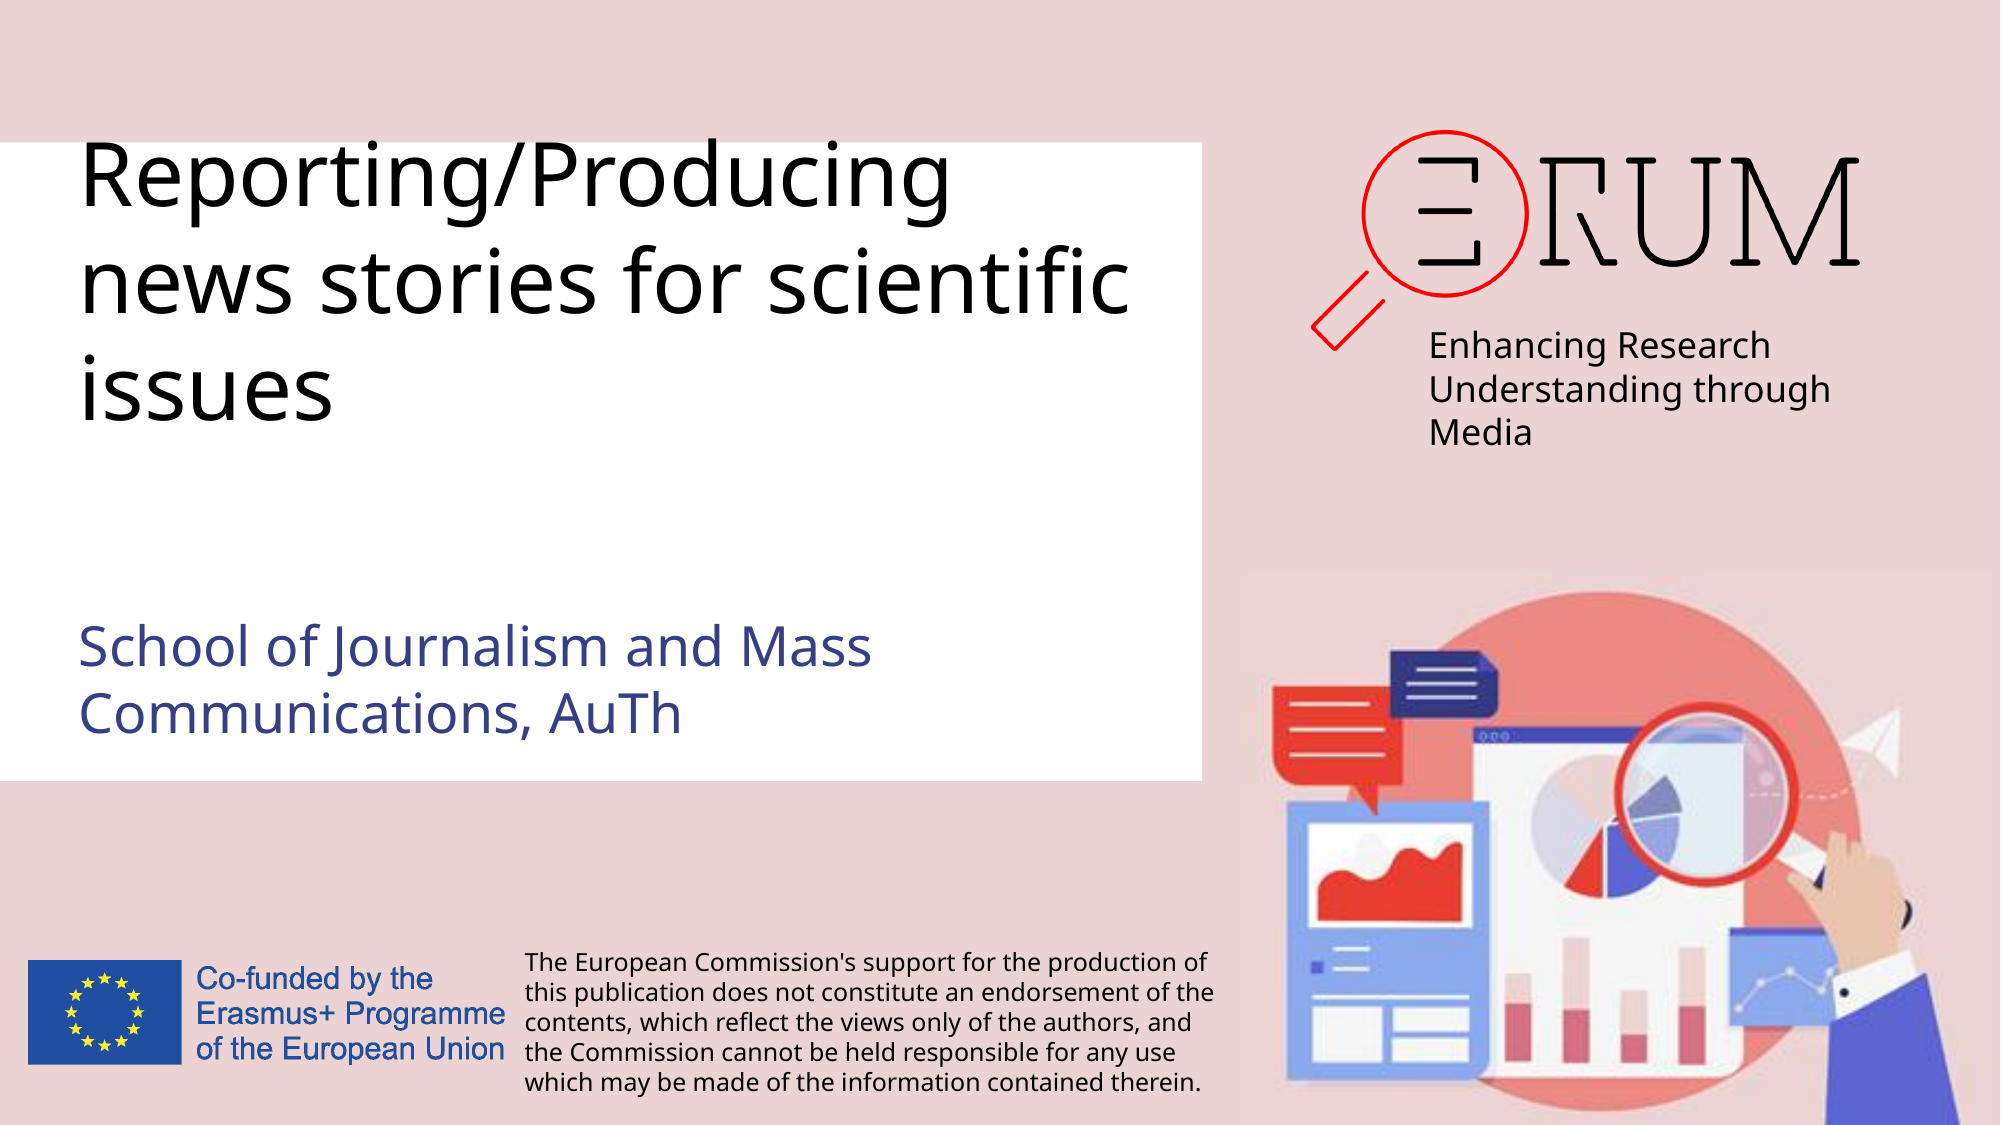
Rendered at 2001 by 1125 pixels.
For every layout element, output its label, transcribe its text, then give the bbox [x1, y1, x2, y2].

picture [28, 960, 505, 1065]
subtitle School of Journalism and Mass Communications, AuTh [0, 591, 1203, 781]
picture [1202, 90, 1966, 377]
title Reporting/Producing news stories for scientific issues [0, 142, 1203, 591]
picture [1242, 571, 1994, 1125]
